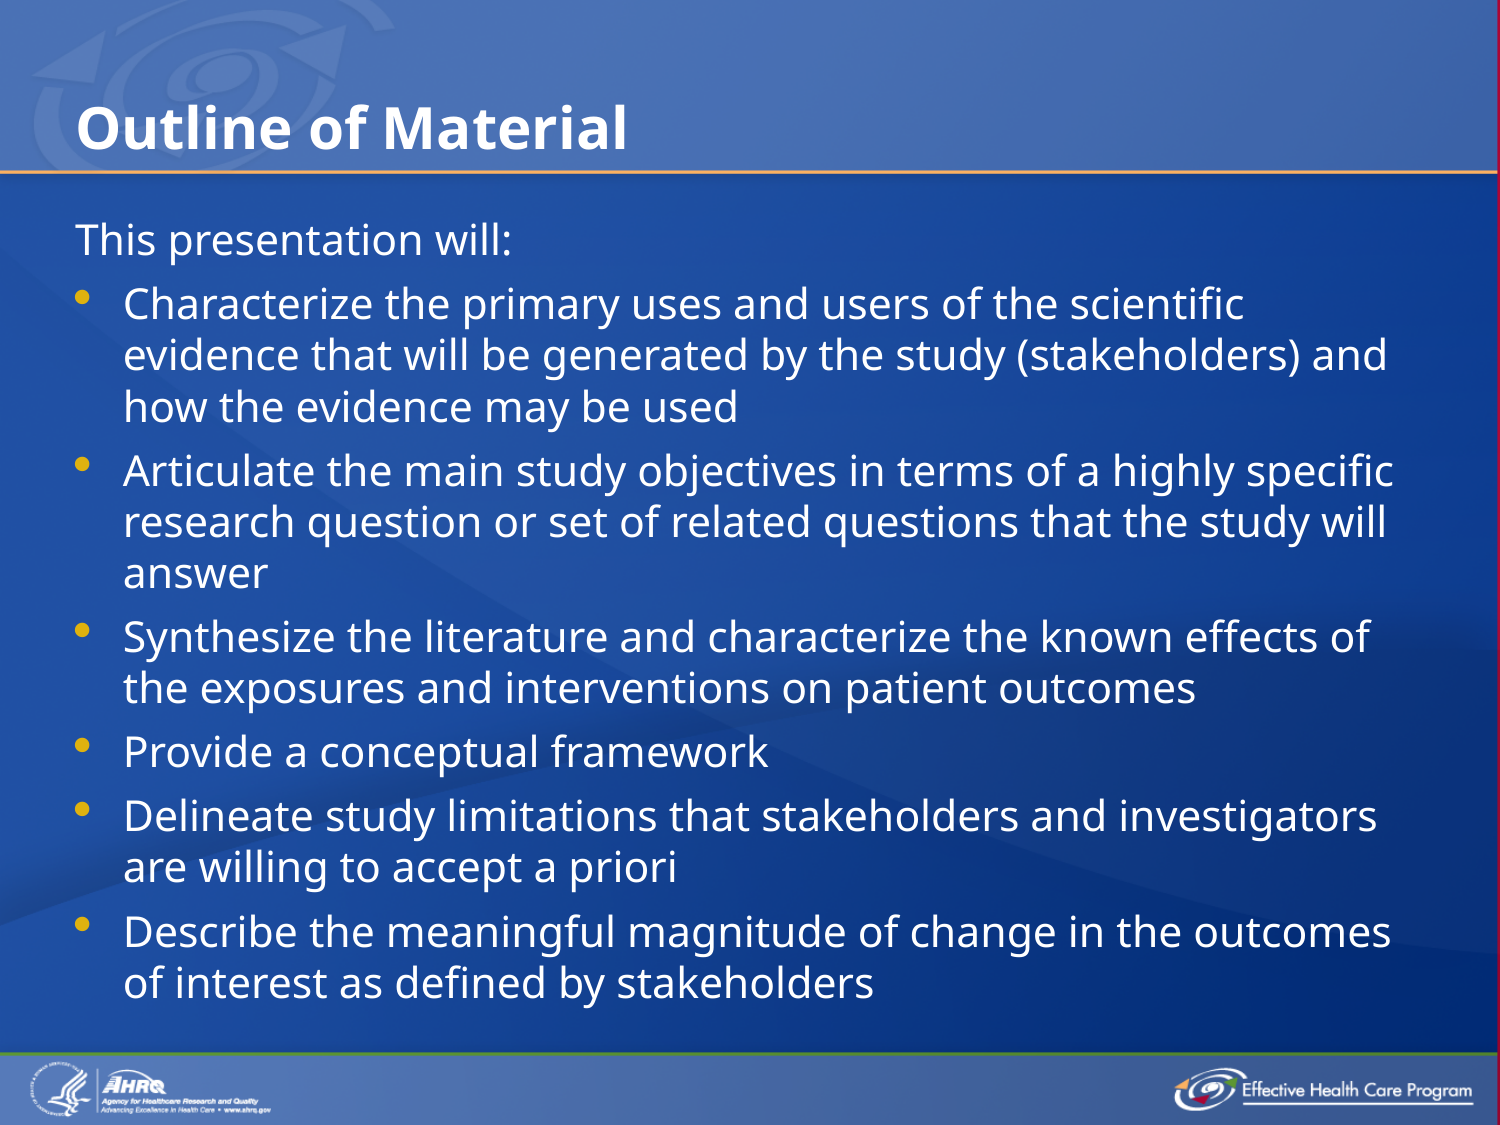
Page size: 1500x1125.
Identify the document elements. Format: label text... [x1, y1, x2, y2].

list This presentation will: Characterize the primary uses and users of the scientific evidence that will be generated by the study (stakeholders) and how the evidence may be used Articulate the main study objectives in terms of a highly specific research question or set of related questions that the study will answer Synthesize the literature and characterize the known effects of the exposures and interventions on patient outcomes Provide a conceptual framework Delineate study limitations that stakeholders and investigators are willing to accept a priori Describe the meaningful magnitude of change in the outcomes of interest as defined by stakeholders [75, 213, 1425, 1005]
picture [0, 0, 1500, 1125]
title Outline of Material [75, 21, 1425, 163]
